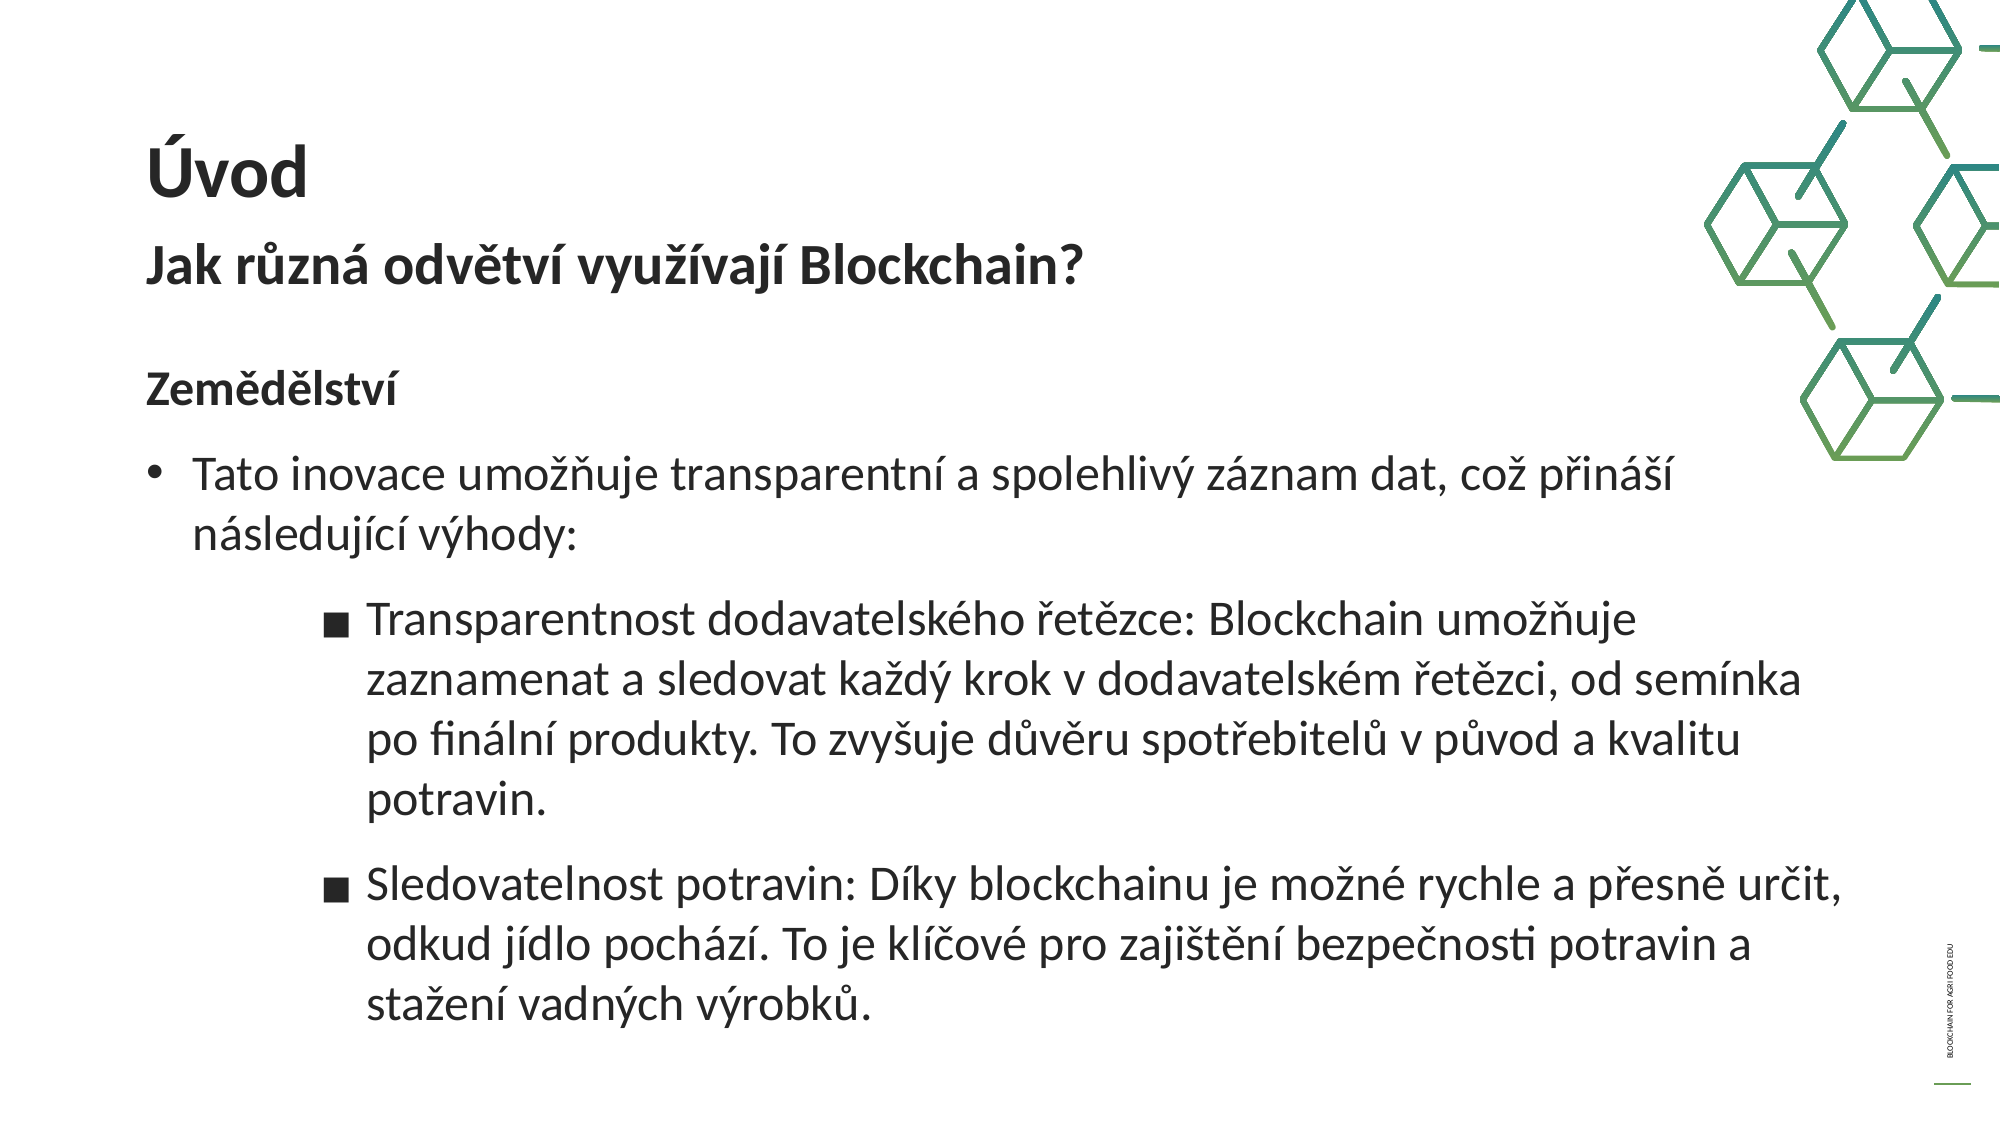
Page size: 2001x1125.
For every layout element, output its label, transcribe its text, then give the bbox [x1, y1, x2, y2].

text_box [1703, 0, 2000, 462]
list Úvod Jak různá odvětví využívají Blockchain? [130, 124, 1698, 337]
list Zemědělství Tato inovace umožňuje transparentní a spolehlivý záznam dat, což přináší následující výhody: Transparentnost dodavatelského řetězce: Blockchain umožňuje zaznamenat a sledovat každý krok v dodavatelském řetězci, od semínka po finální produkty. To zvyšuje důvěru spotřebitelů v původ a kvalitu potravin. Sledovatelnost potravin: Díky blockchainu je možné rychle a přesně určit, odkud jídlo pochází. To je klíčové pro zajištění bezpečnosti potravin a stažení vadných výrobků. [130, 348, 1869, 1080]
